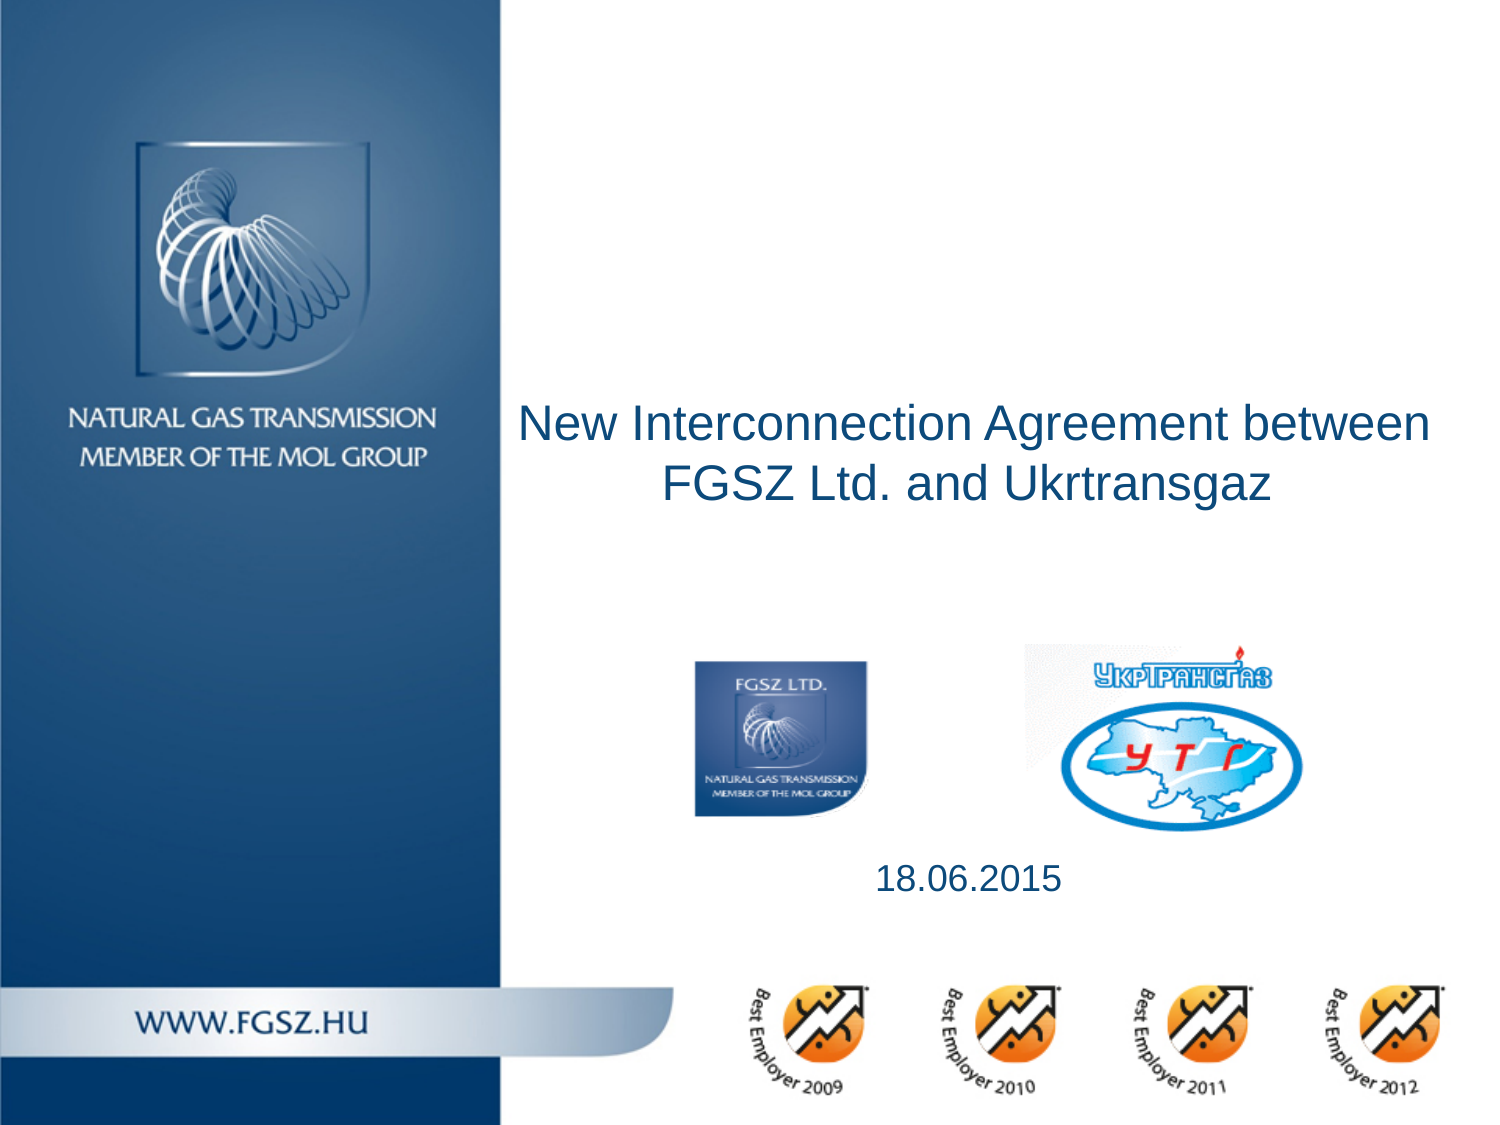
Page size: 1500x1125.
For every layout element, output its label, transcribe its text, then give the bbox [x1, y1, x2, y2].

text_box New Interconnection Agreement between FGSZ Ltd. and Ukrtransgaz [501, 382, 1447, 588]
subtitle 18.06.2015 [501, 846, 1436, 925]
picture [0, 0, 1500, 1125]
